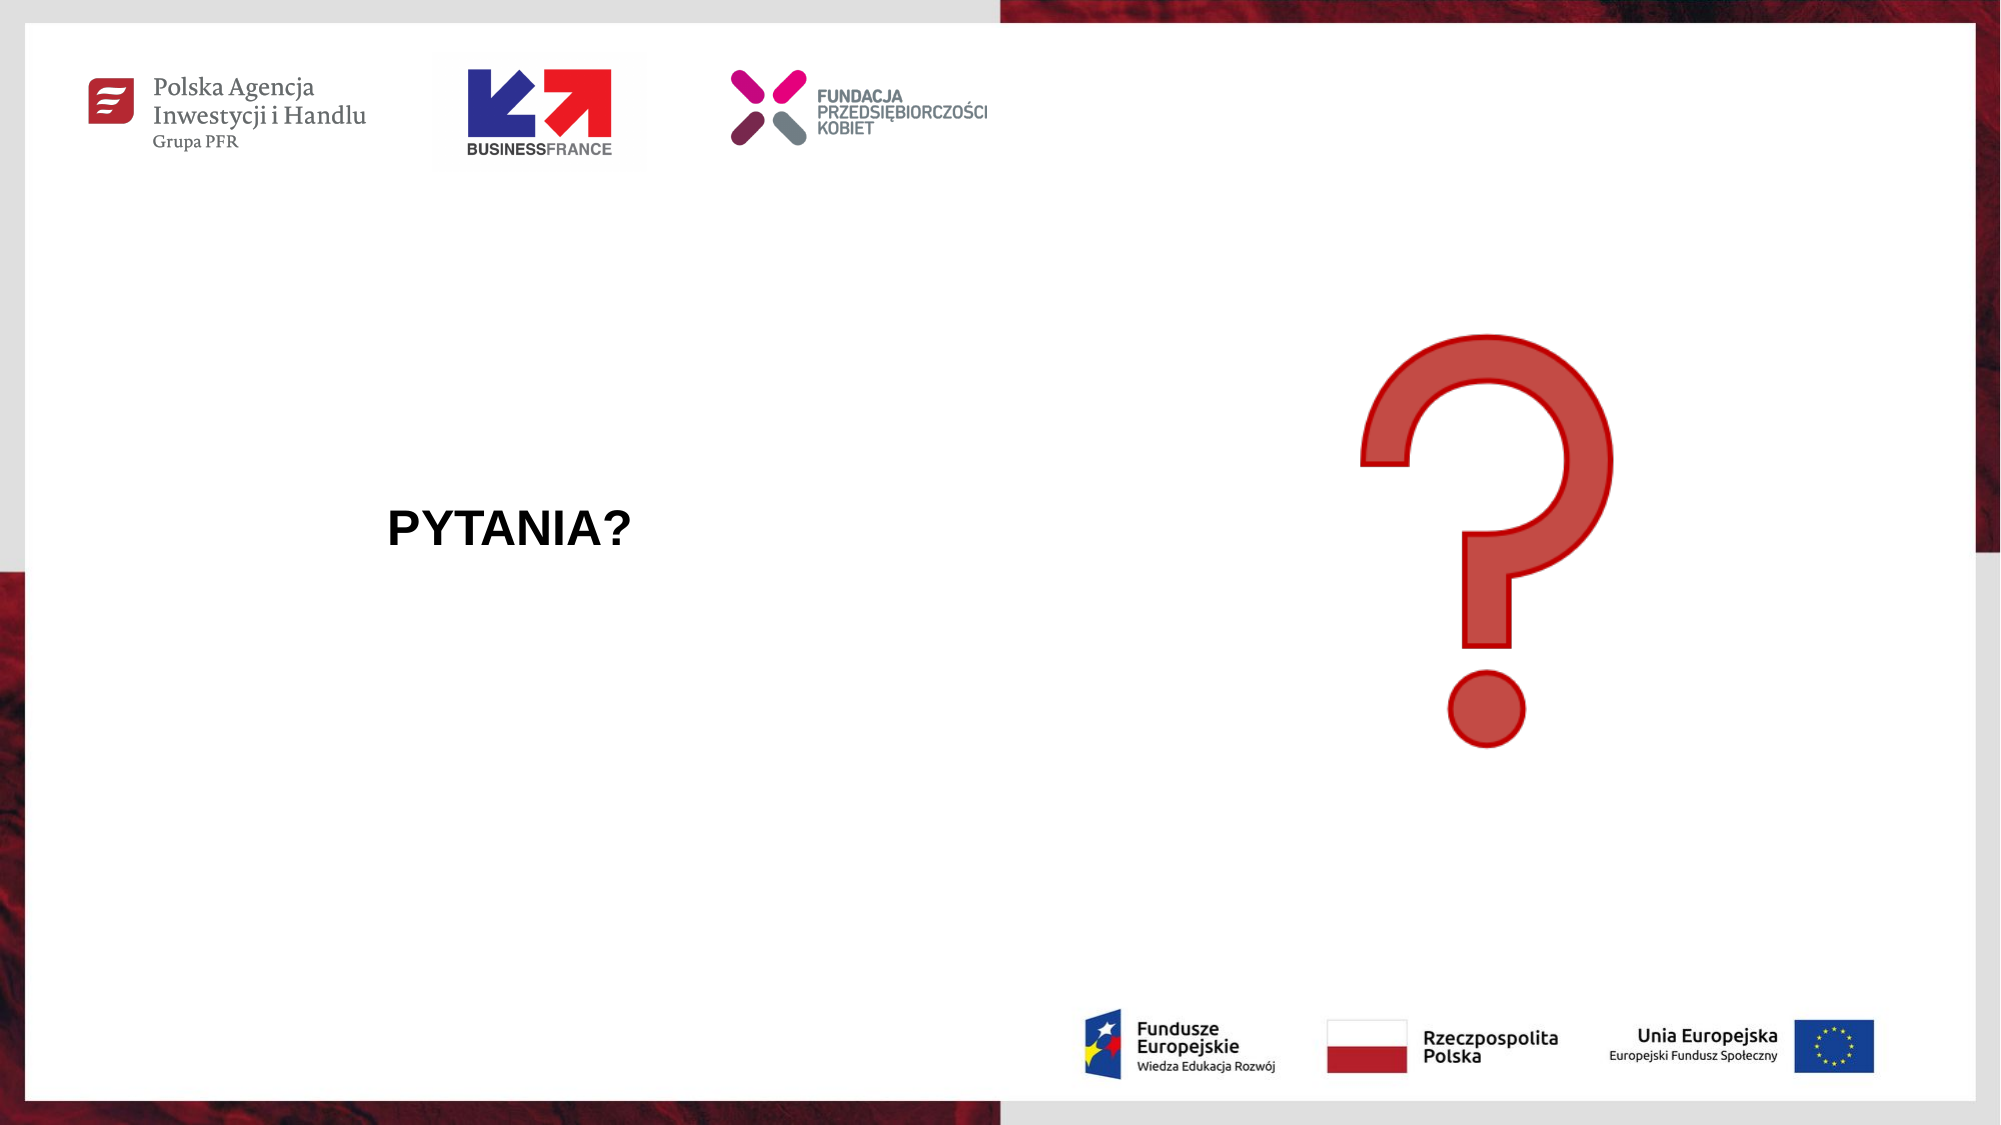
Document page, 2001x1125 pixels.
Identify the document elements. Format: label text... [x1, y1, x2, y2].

picture [0, 0, 2001, 1125]
title PYTANIA? [372, 403, 1223, 563]
